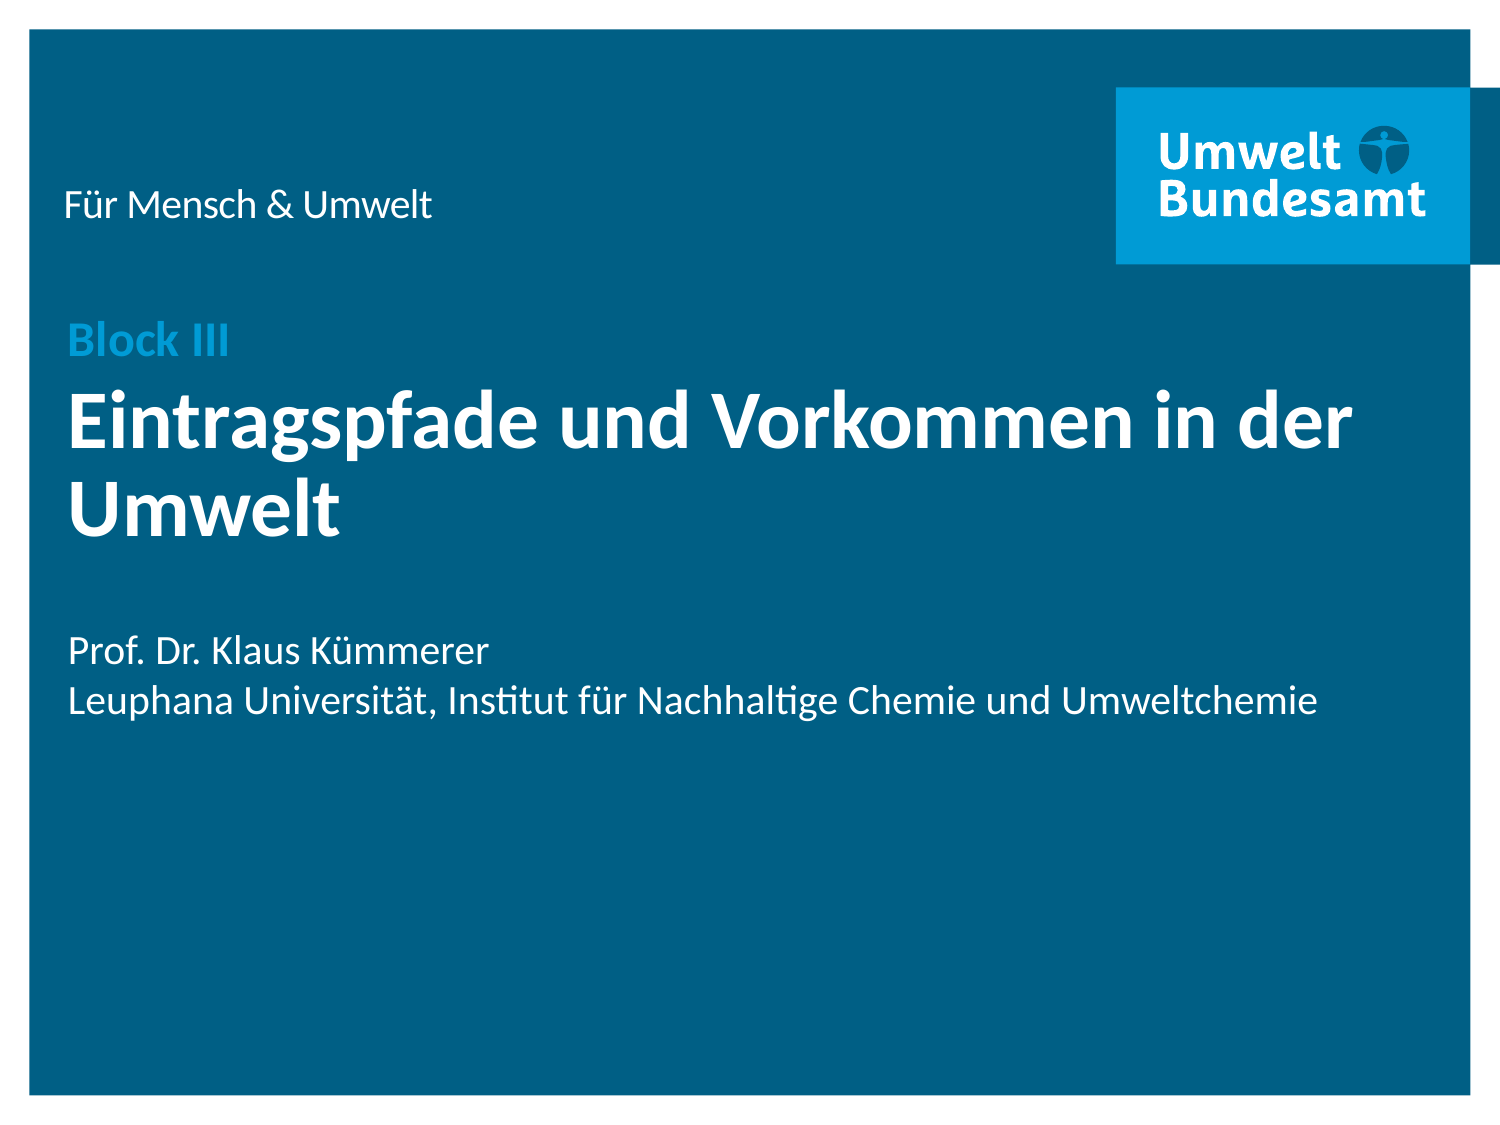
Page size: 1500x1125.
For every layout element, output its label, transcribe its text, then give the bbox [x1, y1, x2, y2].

list Prof. Dr. Klaus Kümmerer Leuphana Universität, Institut für Nachhaltige Chemie und Umweltchemie [67, 623, 1427, 1007]
subtitle Eintragspfade und Vorkommen in der Umwelt [67, 377, 1427, 621]
title Block III [67, 307, 1427, 367]
